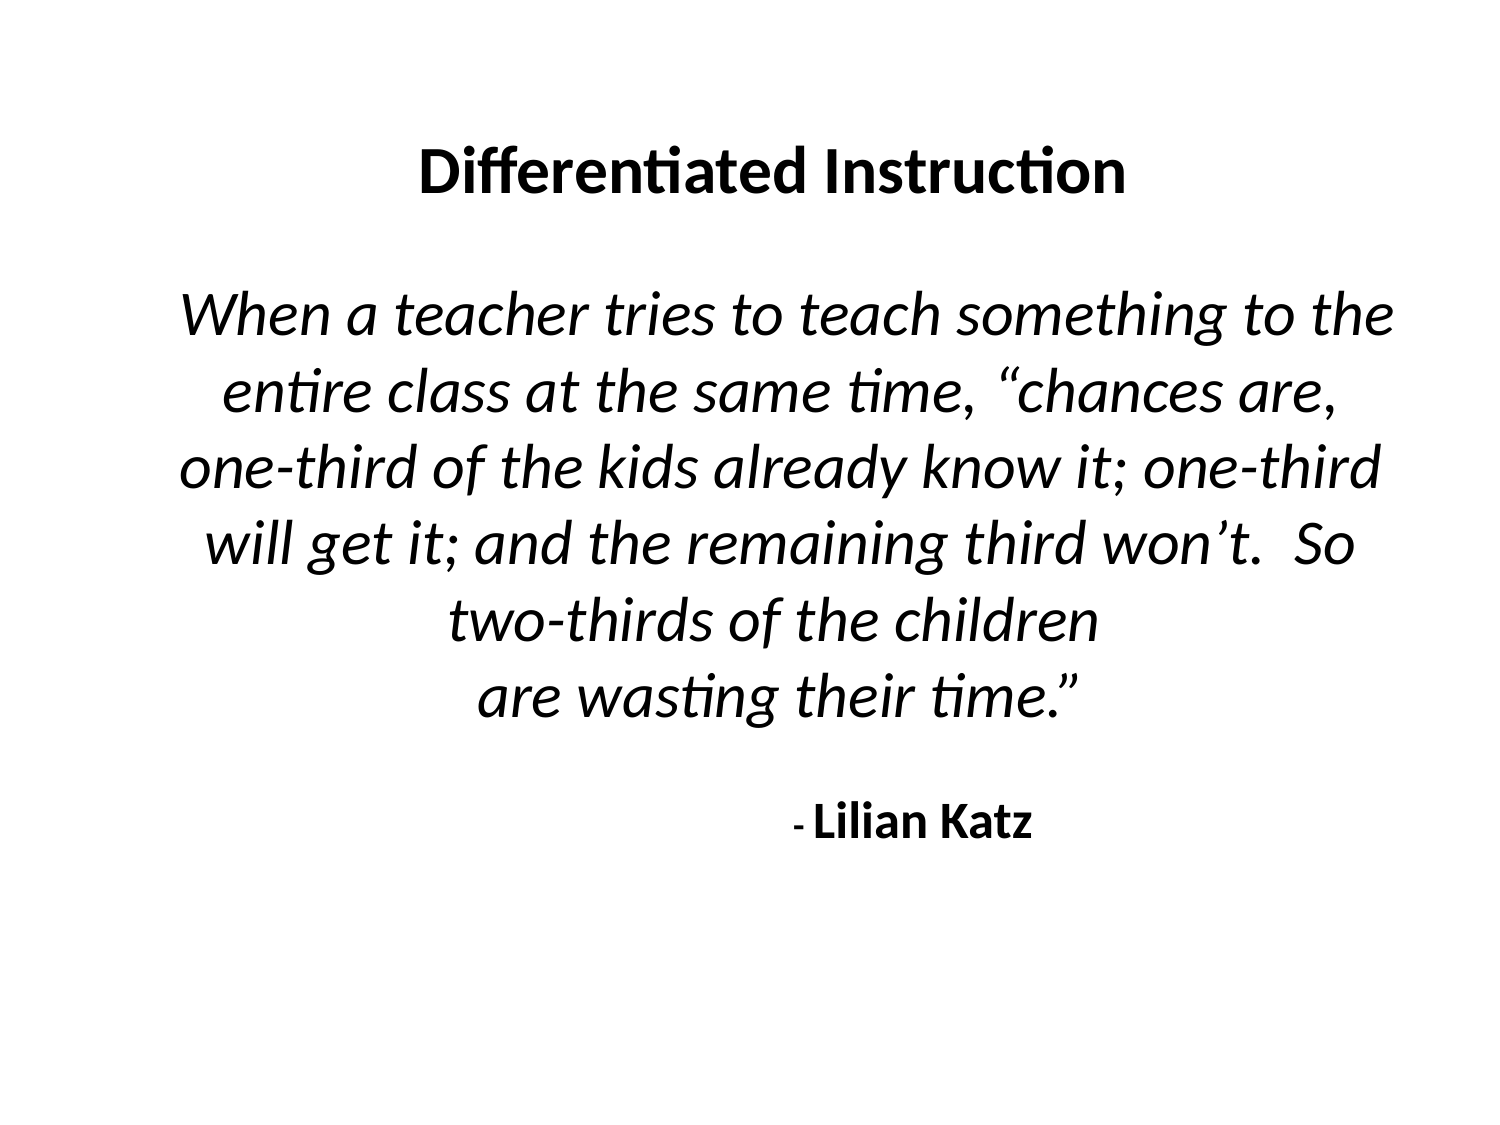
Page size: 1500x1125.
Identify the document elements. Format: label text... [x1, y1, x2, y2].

title Differentiated Instruction When a teacher tries to teach something to the entire class at the same time, “chances are, one-third of the kids already know it; one-third will get it; and the remaining third won’t. So two-thirds of the children are wasting their time.” - Lilian Katz [149, 112, 1413, 863]
